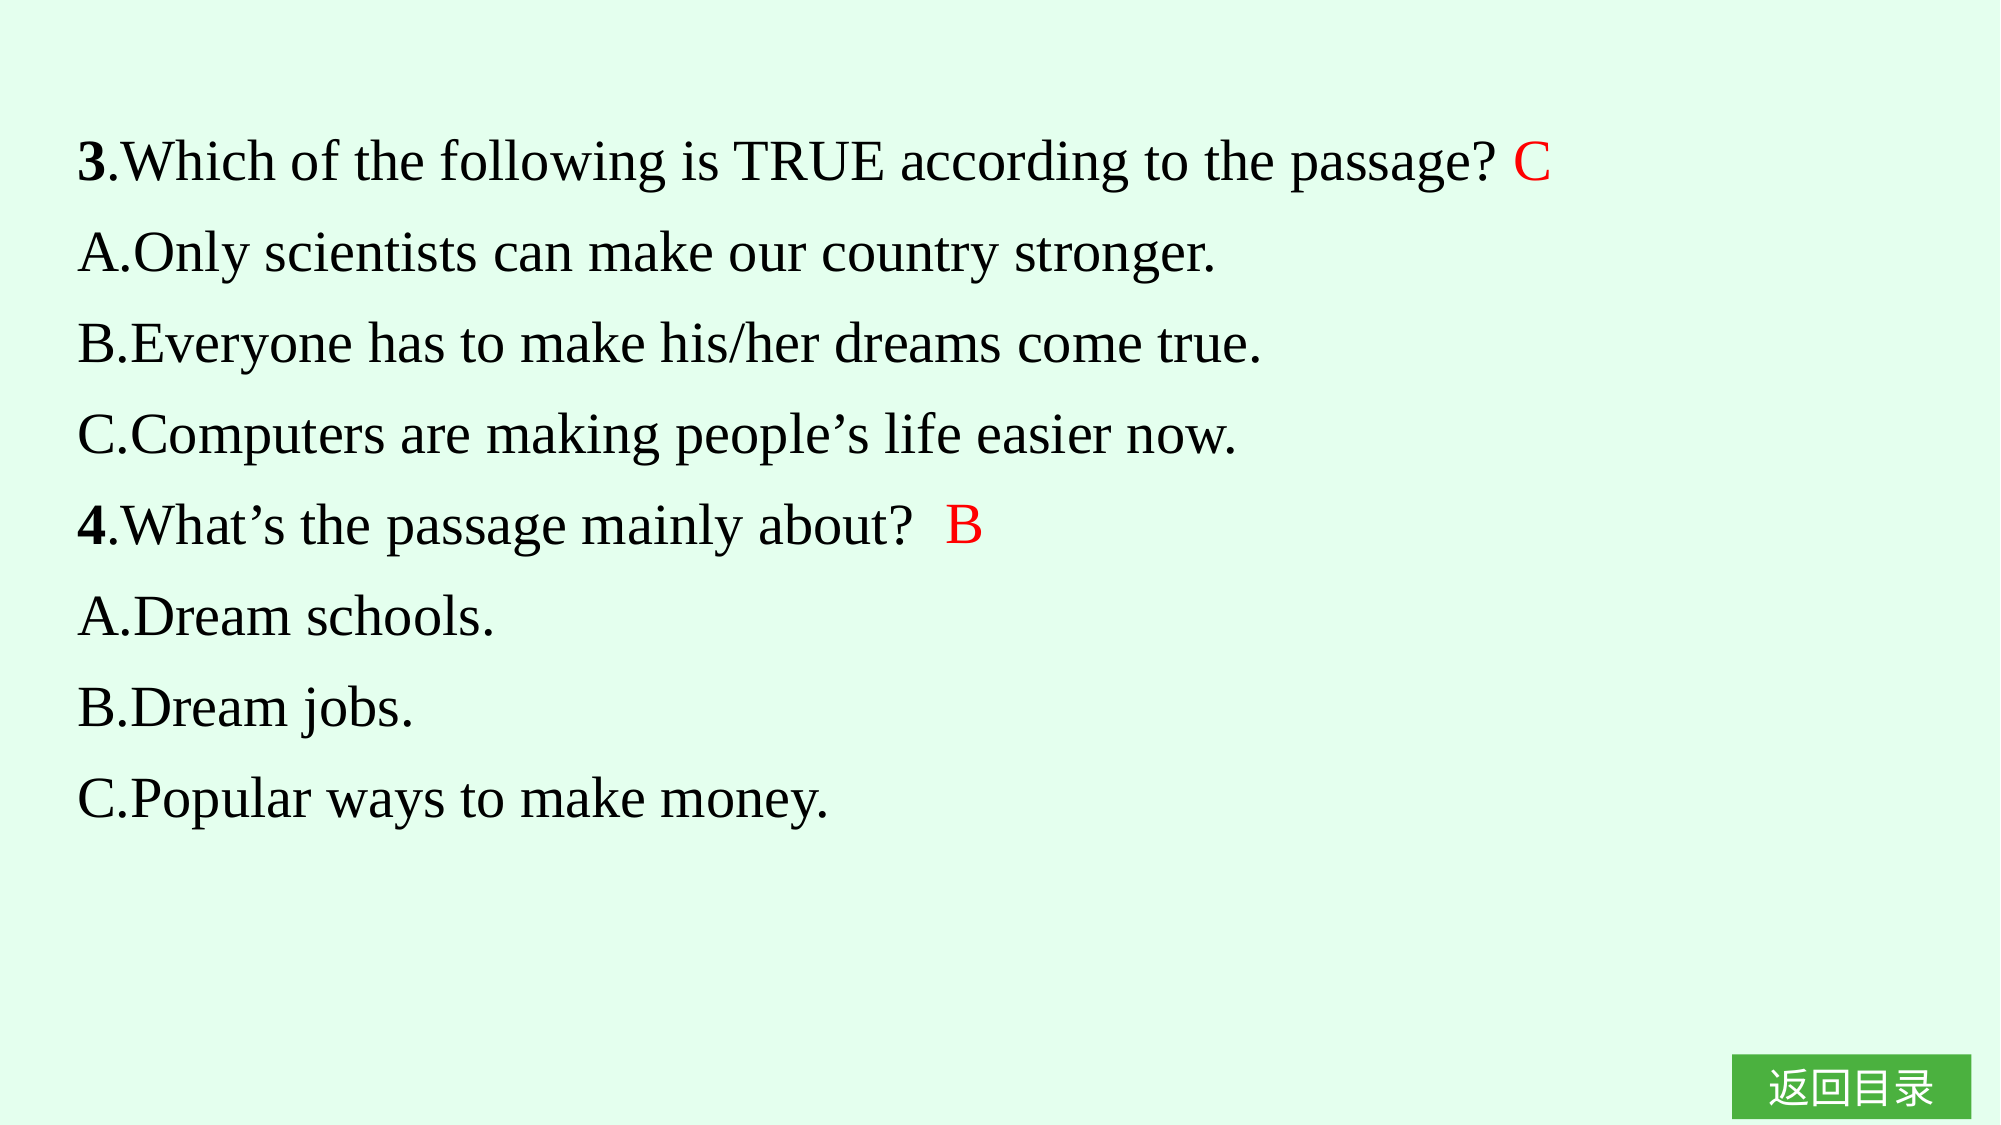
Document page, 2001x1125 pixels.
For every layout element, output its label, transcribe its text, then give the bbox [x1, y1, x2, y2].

text_box 3.Which of the following is TRUE according to the passage? A.Only scientists can make our country stronger. B.Everyone has to make his/her dreams come true. C.Computers are making people’s life easier now. 4.What’s the passage mainly about? A.Dream schools. B.Dream jobs. C.Popular ways to make money. [62, 93, 1938, 836]
text_box B [930, 477, 1000, 563]
text_box C [1498, 115, 1568, 200]
